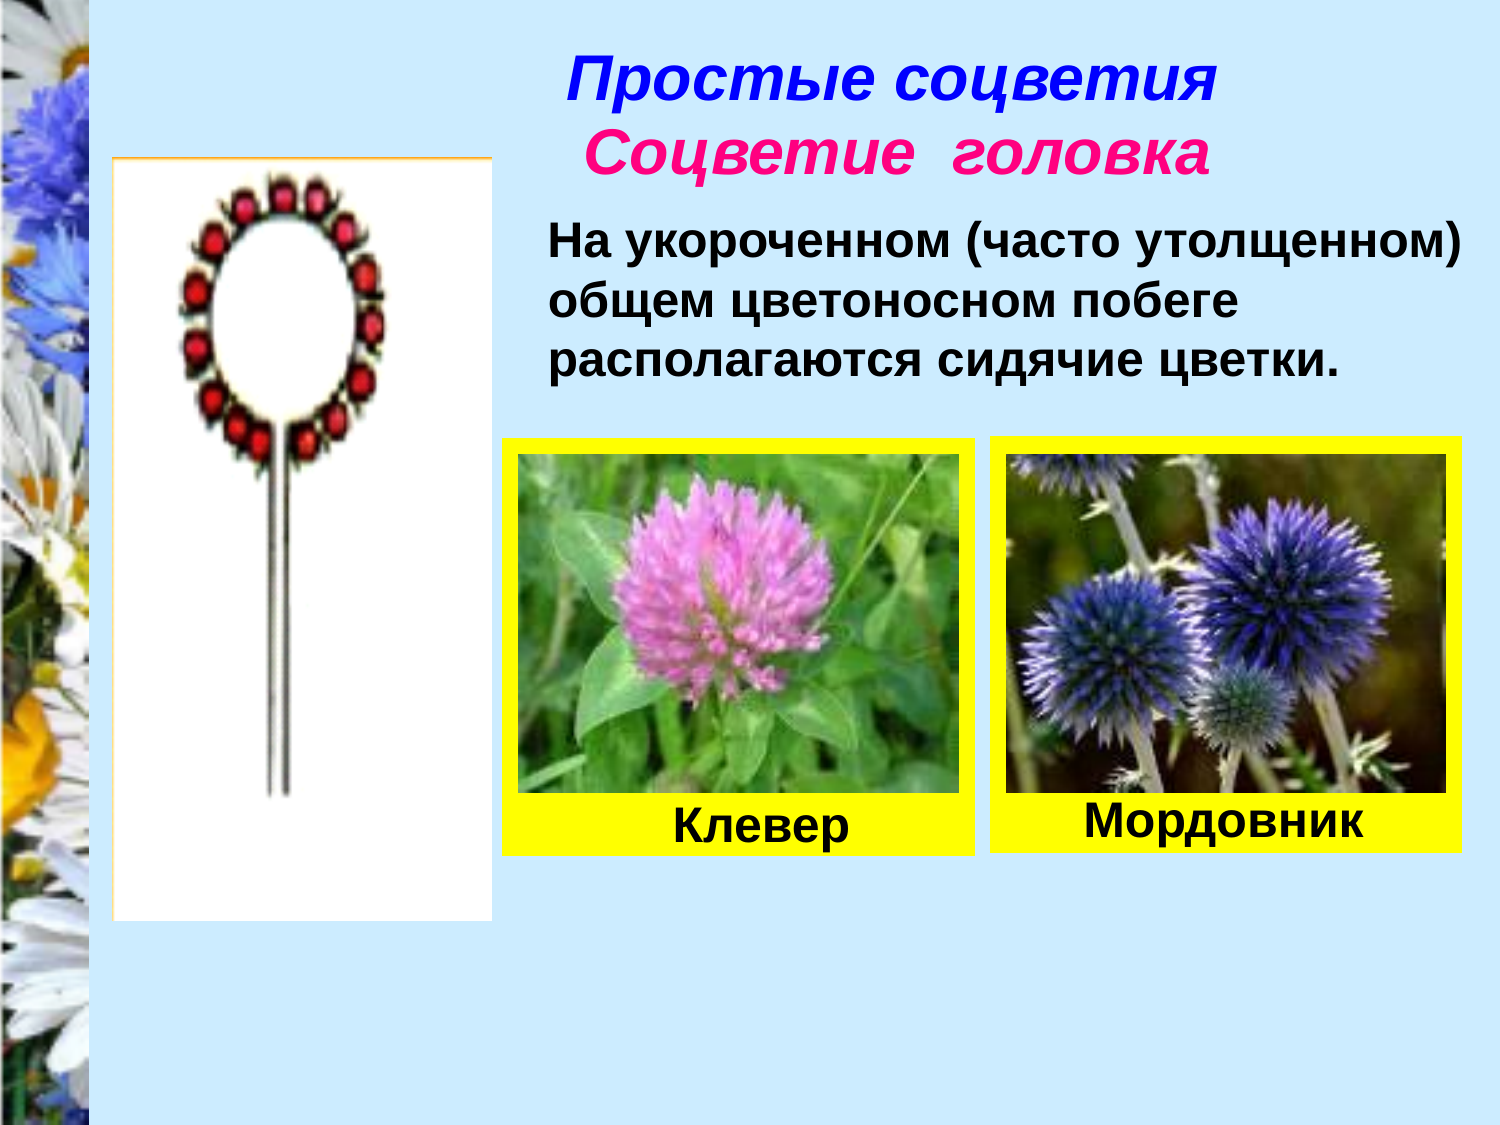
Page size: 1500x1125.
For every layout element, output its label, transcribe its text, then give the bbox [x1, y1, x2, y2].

picture [0, 0, 89, 1125]
text_box общем цветоносном побеге [547, 267, 1254, 326]
text_box На укороченном (часто утолщенном) [547, 207, 1477, 268]
picture [518, 454, 959, 793]
text_box Простые соцветия [566, 36, 1220, 114]
text_box располагаются сидячие цветки. [547, 326, 1341, 387]
text_box Клевер [672, 802, 851, 853]
picture [112, 157, 492, 921]
text_box Мордовник [1083, 802, 1365, 848]
text_box Соцветие головка [583, 110, 1212, 188]
picture [1005, 454, 1446, 793]
text_box [504, 441, 973, 853]
text_box [992, 438, 1460, 850]
